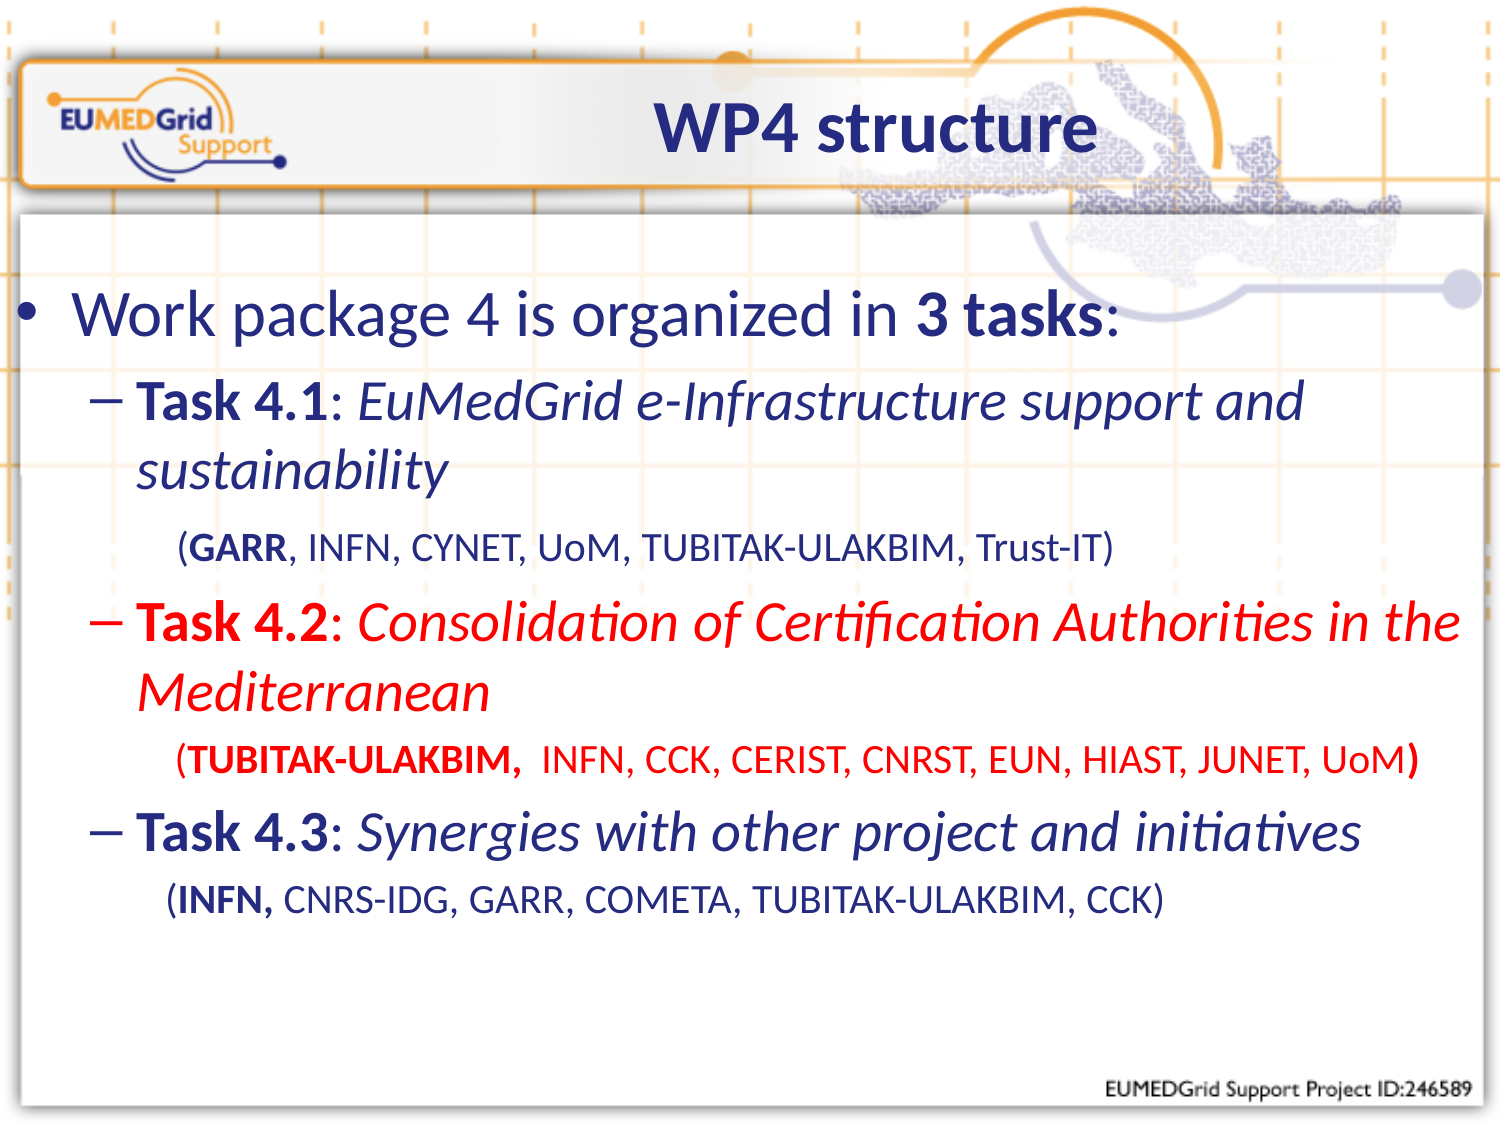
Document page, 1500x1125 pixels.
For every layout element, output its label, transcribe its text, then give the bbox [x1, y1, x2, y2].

picture [0, 1049, 1500, 1125]
title WP4 structure [328, 44, 1426, 200]
picture [0, 0, 1500, 262]
list Work package 4 is organized in 3 tasks: Task 4.1: EuMedGrid e-Infrastructure support and sustainability (GARR, INFN, CYNET, UoM, TUBITAK-ULAKBIM, Trust-IT) Task 4.2: Consolidation of Certification Authorities in the Mediterranean (TUBITAK-ULAKBIM, INFN, CCK, CERIST, CNRST, EUN, HIAST, JUNET, UoM) Task 4.3: Synergies with other project and initiatives (INFN, CNRS-IDG, GARR, COMETA, TUBITAK-ULAKBIM, CCK) [0, 262, 1500, 1049]
